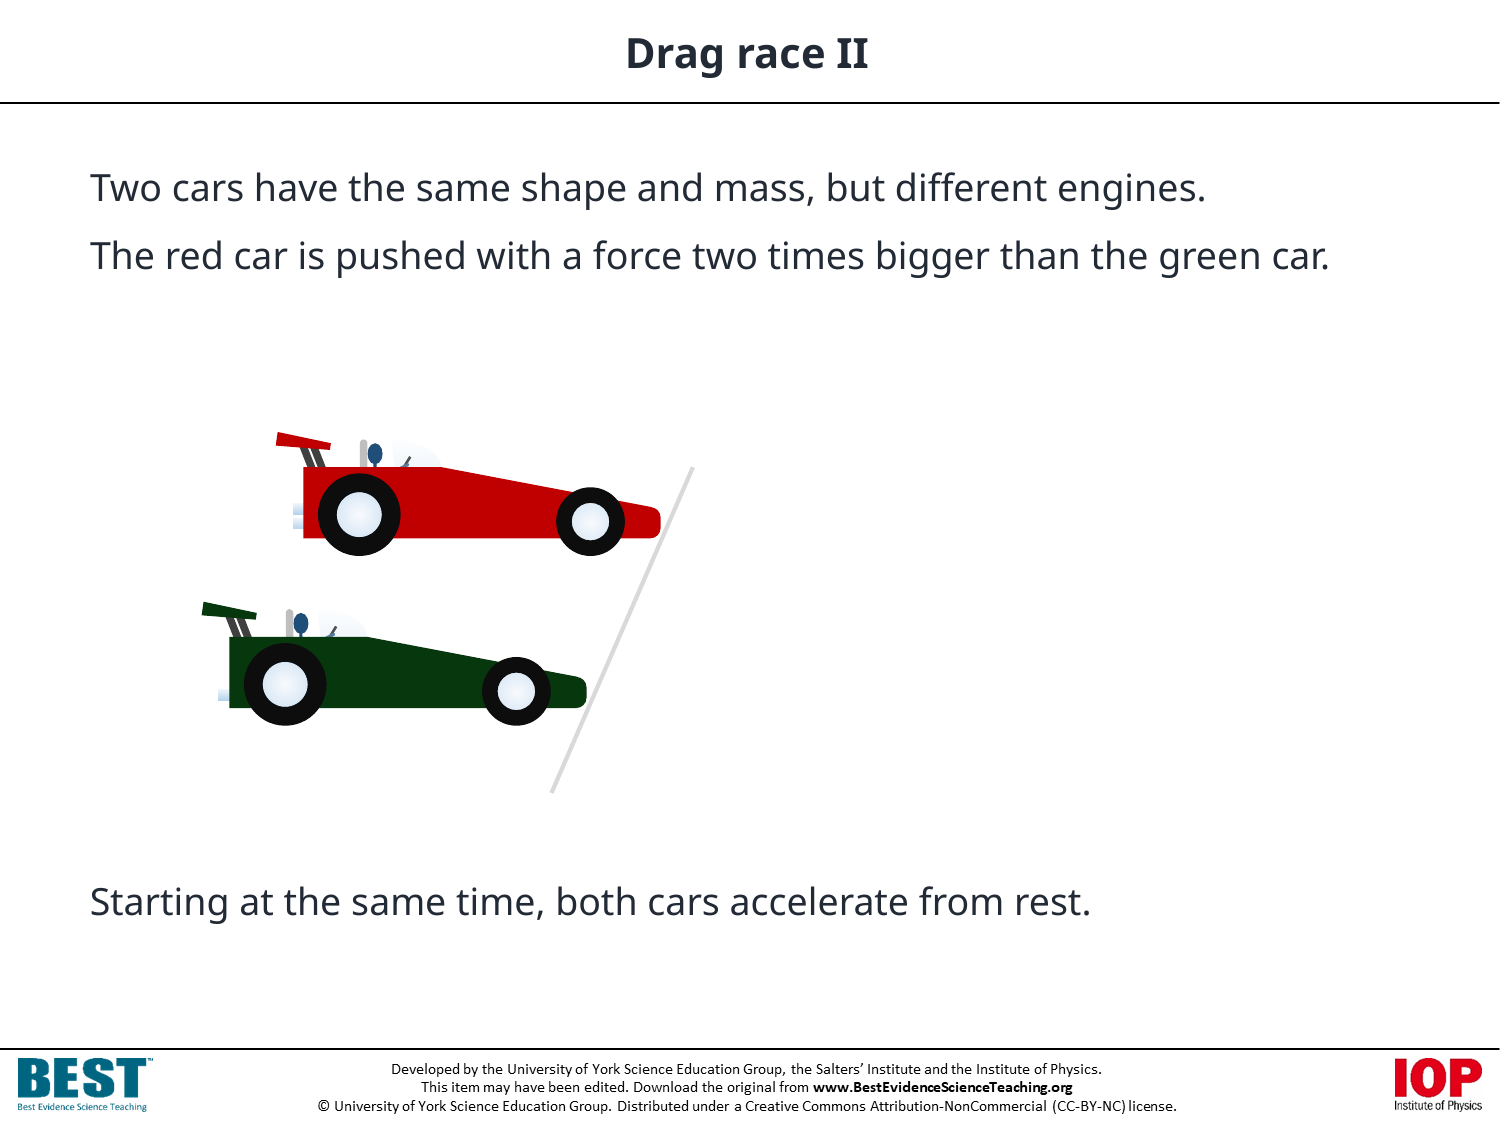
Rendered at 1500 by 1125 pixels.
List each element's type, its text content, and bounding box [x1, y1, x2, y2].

text_box Drag race II [23, 4, 1471, 99]
picture [0, 102, 1500, 1125]
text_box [202, 435, 693, 793]
